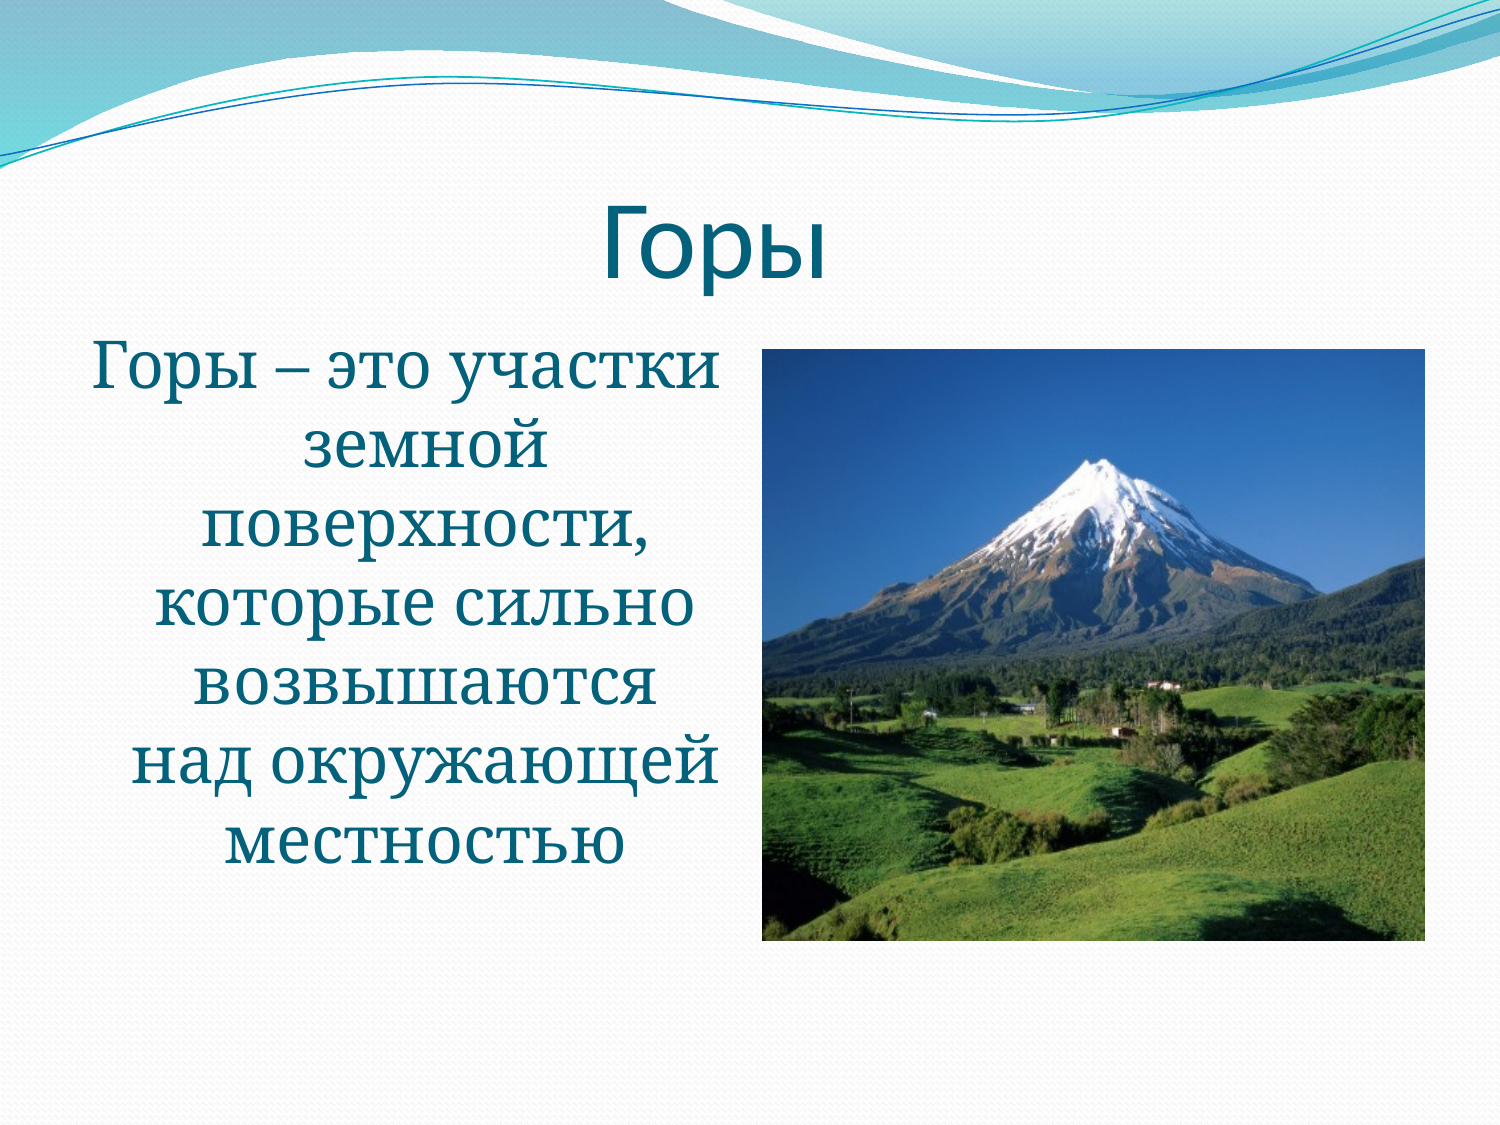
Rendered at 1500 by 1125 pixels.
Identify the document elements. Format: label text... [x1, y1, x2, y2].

title Горы [41, 113, 1392, 302]
list Горы – это участки земной поверхности, которые сильно возвышаются над окружающей местностью [75, 314, 738, 1043]
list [762, 349, 1426, 941]
